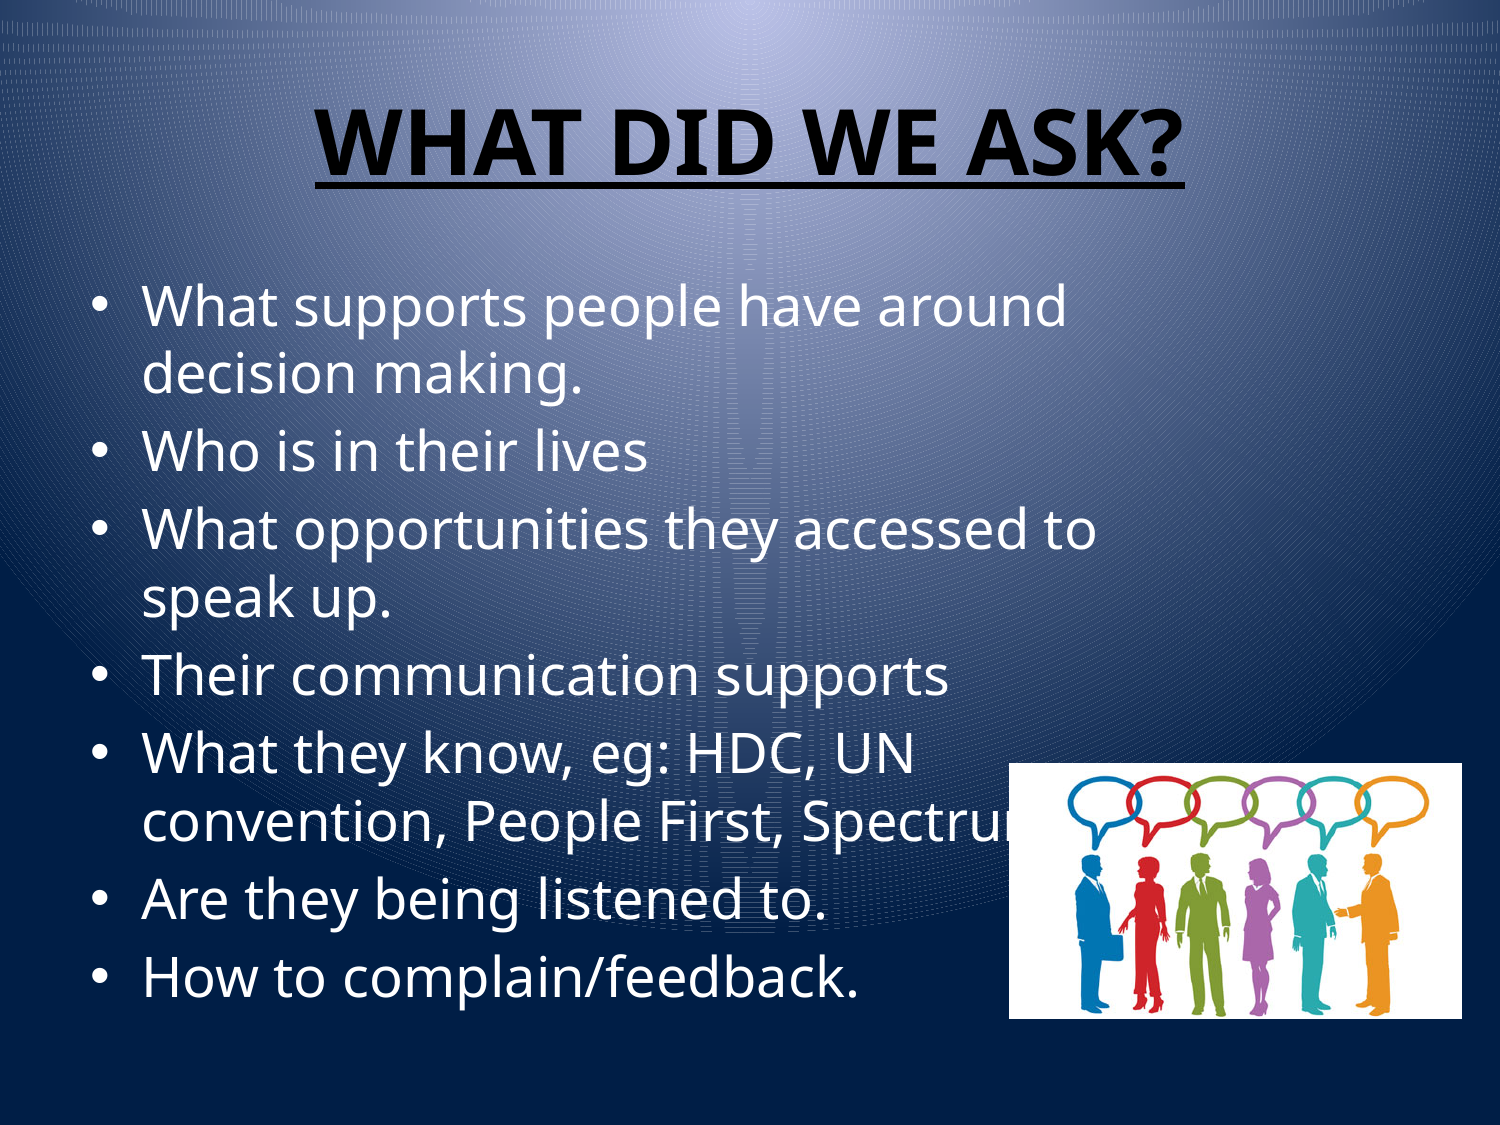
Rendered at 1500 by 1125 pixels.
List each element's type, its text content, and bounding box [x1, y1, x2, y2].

title WHAT DID WE ASK? [75, 45, 1425, 233]
list What supports people have around decision making. Who is in their lives What opportunities they accessed to speak up. Their communication supports What they know, eg: HDC, UN convention, People First, Spectrum Care. Are they being listened to. How to complain/feedback. [75, 262, 1223, 1078]
picture [1009, 763, 1463, 1019]
